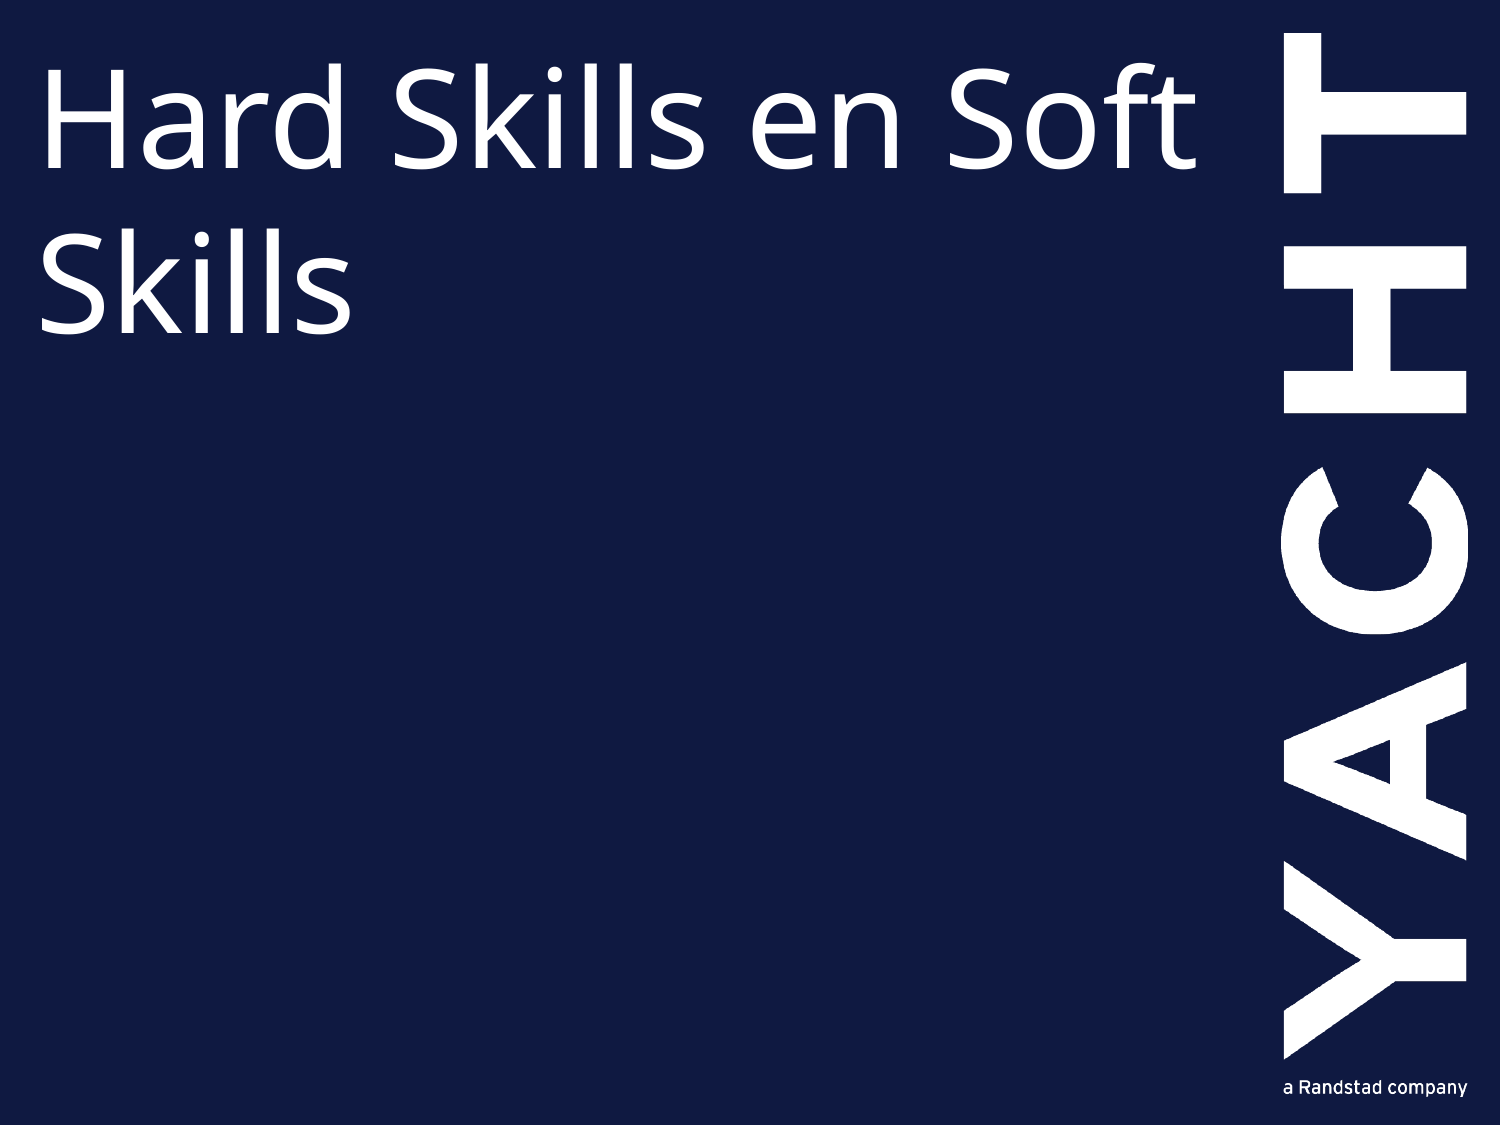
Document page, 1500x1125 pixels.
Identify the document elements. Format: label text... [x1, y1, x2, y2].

title Hard Skills en Soft Skills [20, 23, 1247, 634]
picture [1281, 33, 1468, 1097]
